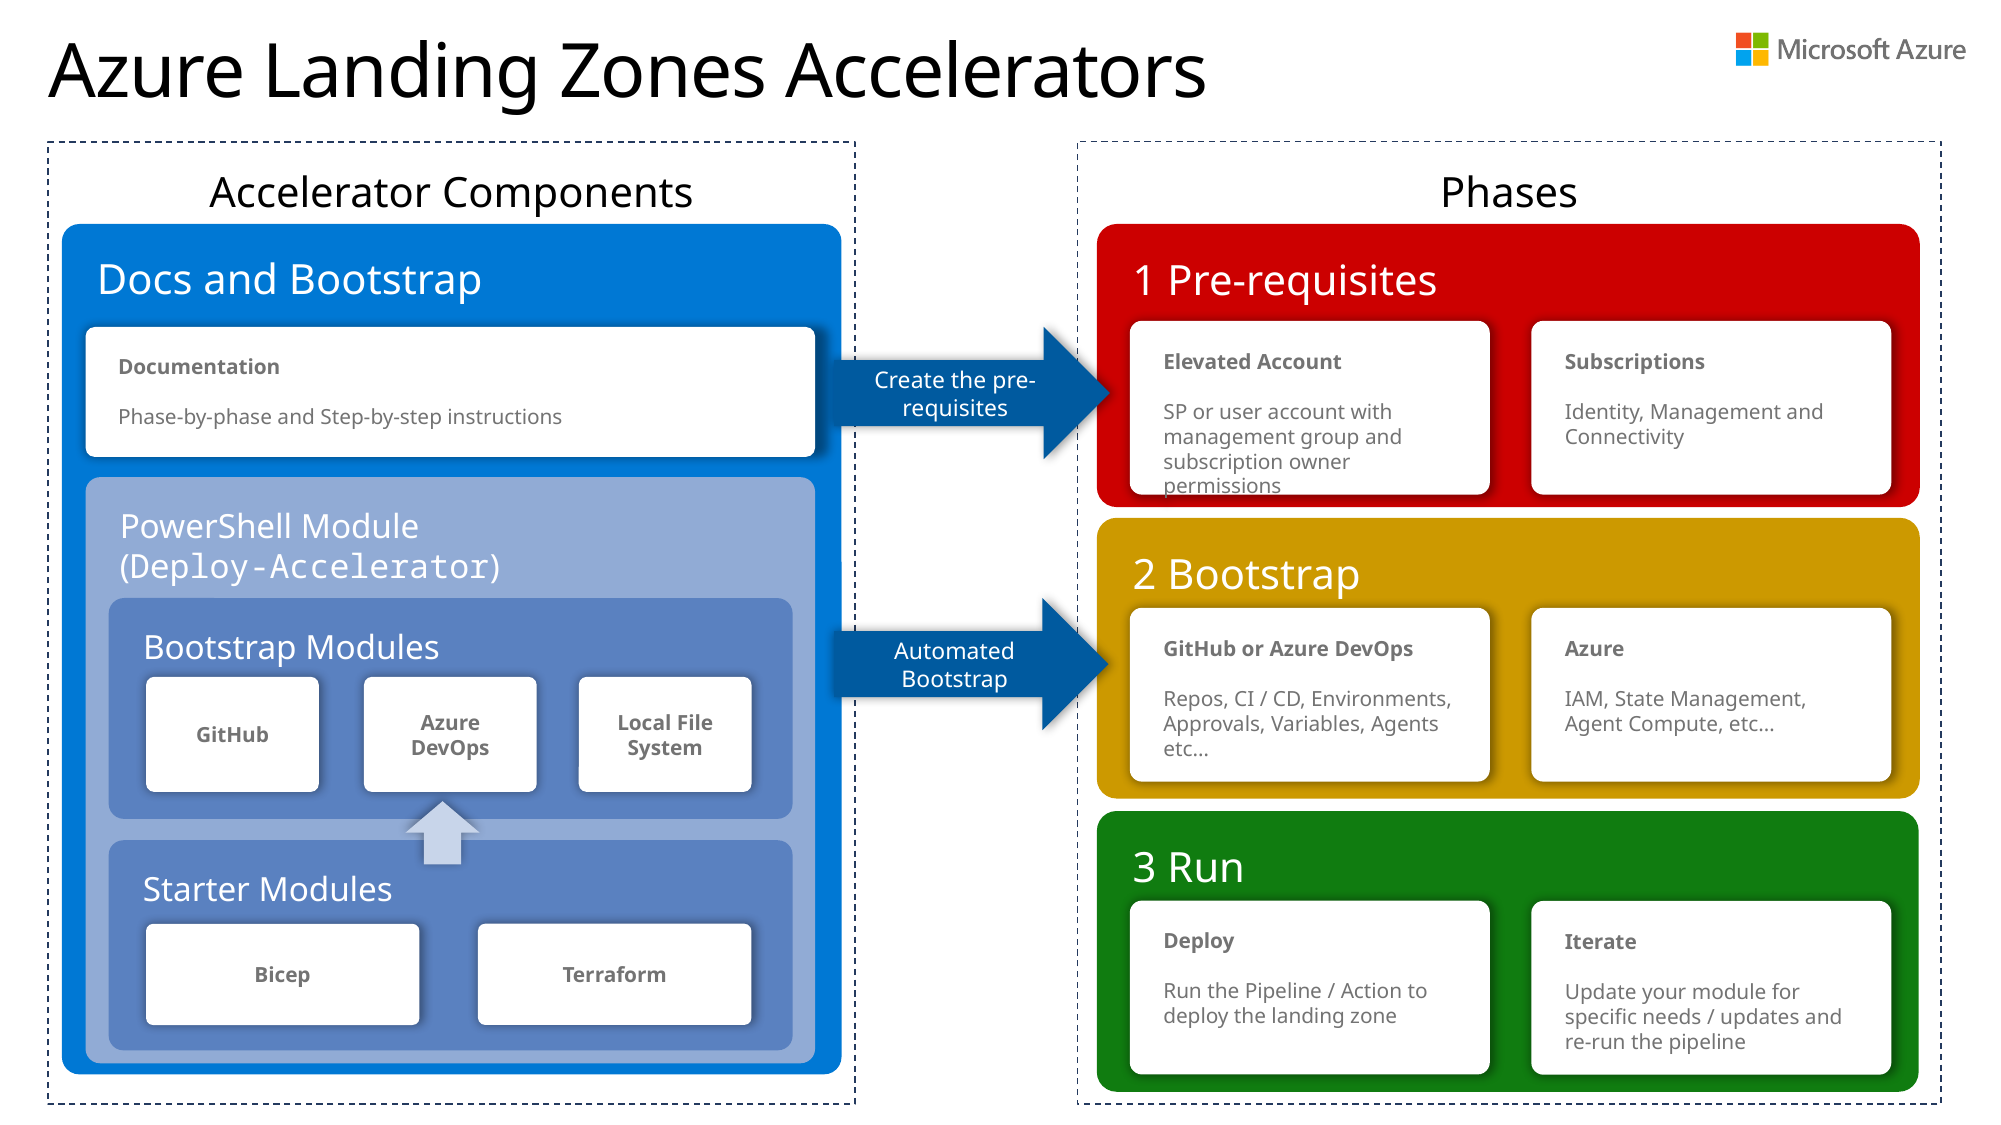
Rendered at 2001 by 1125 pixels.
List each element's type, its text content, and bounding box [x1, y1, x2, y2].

text_box Iterate Update your module for specific needs / updates and re-run the pipeline [1530, 900, 1893, 1076]
text_box Accelerator Components [47, 141, 856, 1105]
title Azure Landing Zones Accelerators [48, 22, 1856, 113]
text_box [404, 800, 481, 866]
text_box Automated Bootstrap [833, 597, 1110, 731]
text_box Starter Modules [107, 839, 794, 1052]
text_box Documentation Phase-by-phase and Step-by-step instructions [84, 326, 816, 458]
text_box Deploy Run the Pipeline / Action to deploy the landing zone [1129, 899, 1491, 1076]
text_box Bicep [145, 923, 421, 1026]
text_box Bootstrap Modules [107, 597, 794, 820]
text_box 2 Bootstrap [1096, 517, 1921, 800]
text_box 1 Pre-requisites [1096, 223, 1921, 508]
text_box Azure DevOps [363, 676, 538, 793]
text_box 3 Run [1096, 810, 1920, 1093]
text_box Phases [1077, 141, 1942, 1105]
text_box Elevated Account SP or user account with management group and subscription owner permissions [1129, 320, 1491, 496]
text_box GitHub [145, 676, 320, 793]
text_box Subscriptions Identity, Management and Connectivity [1530, 320, 1893, 496]
text_box Local File System [577, 676, 753, 793]
picture [1702, 0, 2000, 99]
text_box Terraform [477, 922, 753, 1026]
text_box Create the pre-requisites [833, 326, 1111, 460]
text_box GitHub or Azure DevOps Repos, CI / CD, Environments, Approvals, Variables, Agents etc… [1129, 607, 1491, 783]
text_box Azure IAM, State Management, Agent Compute, etc… [1530, 607, 1893, 783]
